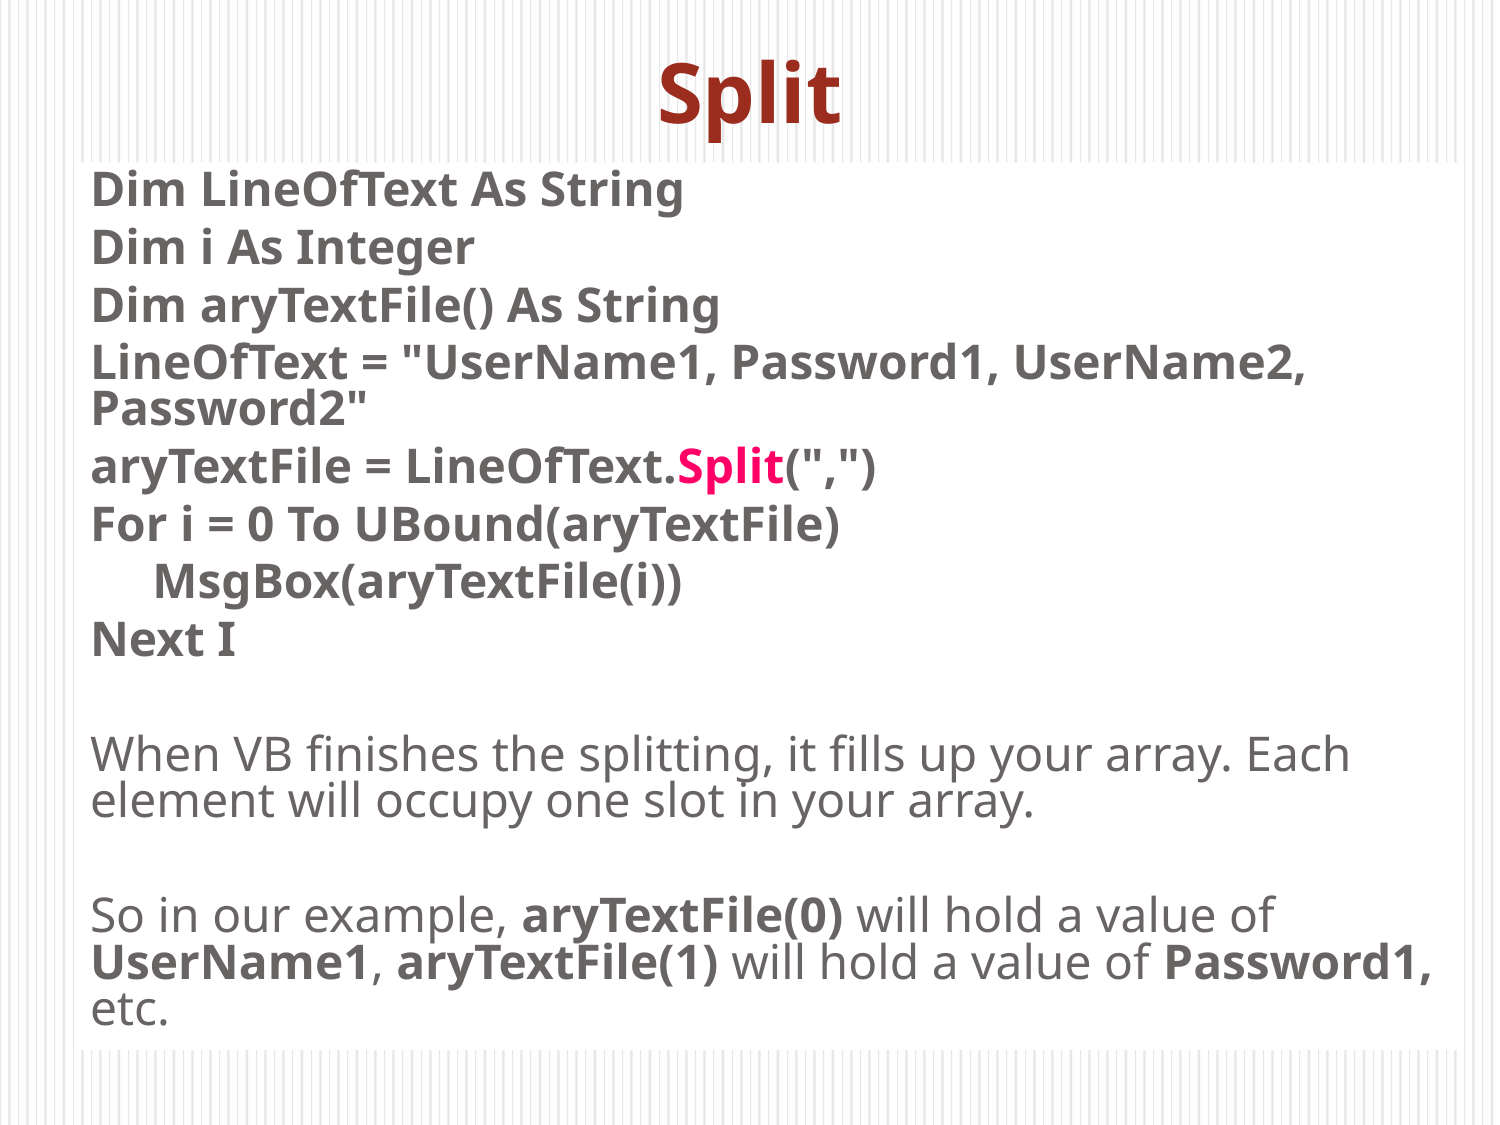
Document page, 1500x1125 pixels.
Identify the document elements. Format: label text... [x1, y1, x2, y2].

title Split [74, 0, 1426, 188]
subtitle Dim LineOfText As String Dim i As Integer Dim aryTextFile() As String LineOfText = "UserName1, Password1, UserName2, Password2" aryTextFile = LineOfText.Split(",") For i = 0 To UBound(aryTextFile) MsgBox(aryTextFile(i)) Next I When VB finishes the splitting, it fills up your array. Each element will occupy one slot in your array. So in our example, aryTextFile(0) will hold a value of UserName1, aryTextFile(1) will hold a value of Password1, etc. [74, 162, 1463, 1051]
